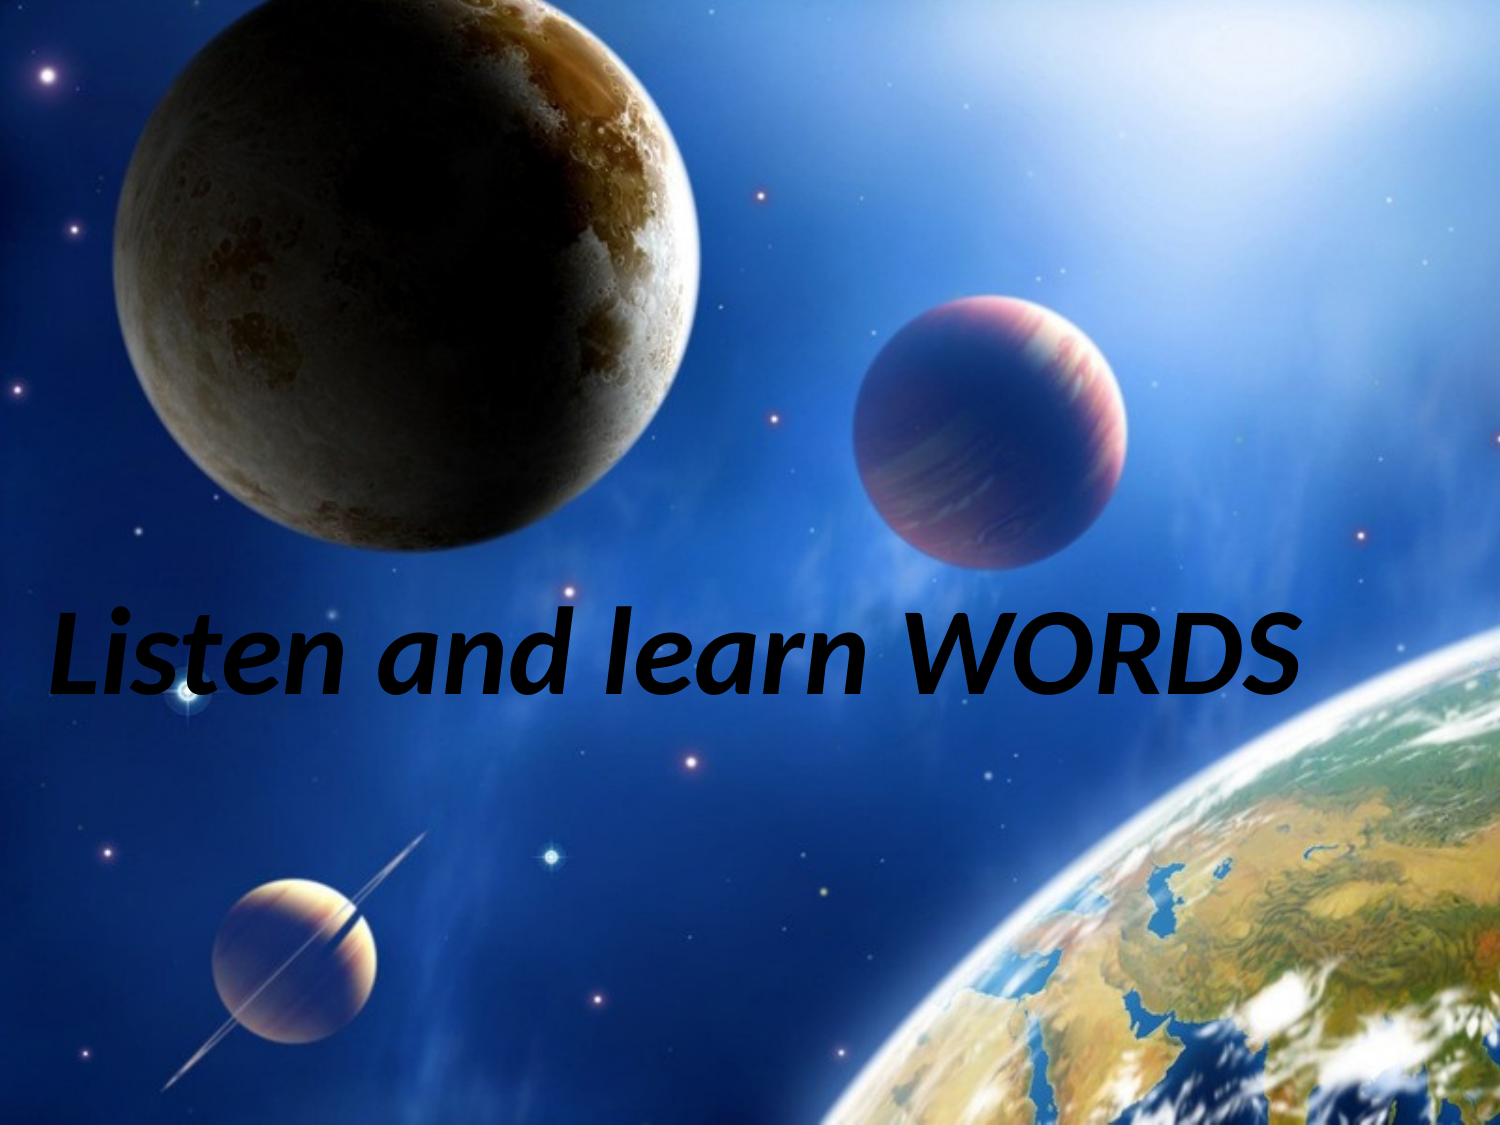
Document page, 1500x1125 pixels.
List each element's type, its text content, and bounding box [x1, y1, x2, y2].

title Listen and learn WORDS [0, 550, 1350, 739]
picture [0, 0, 1500, 1125]
